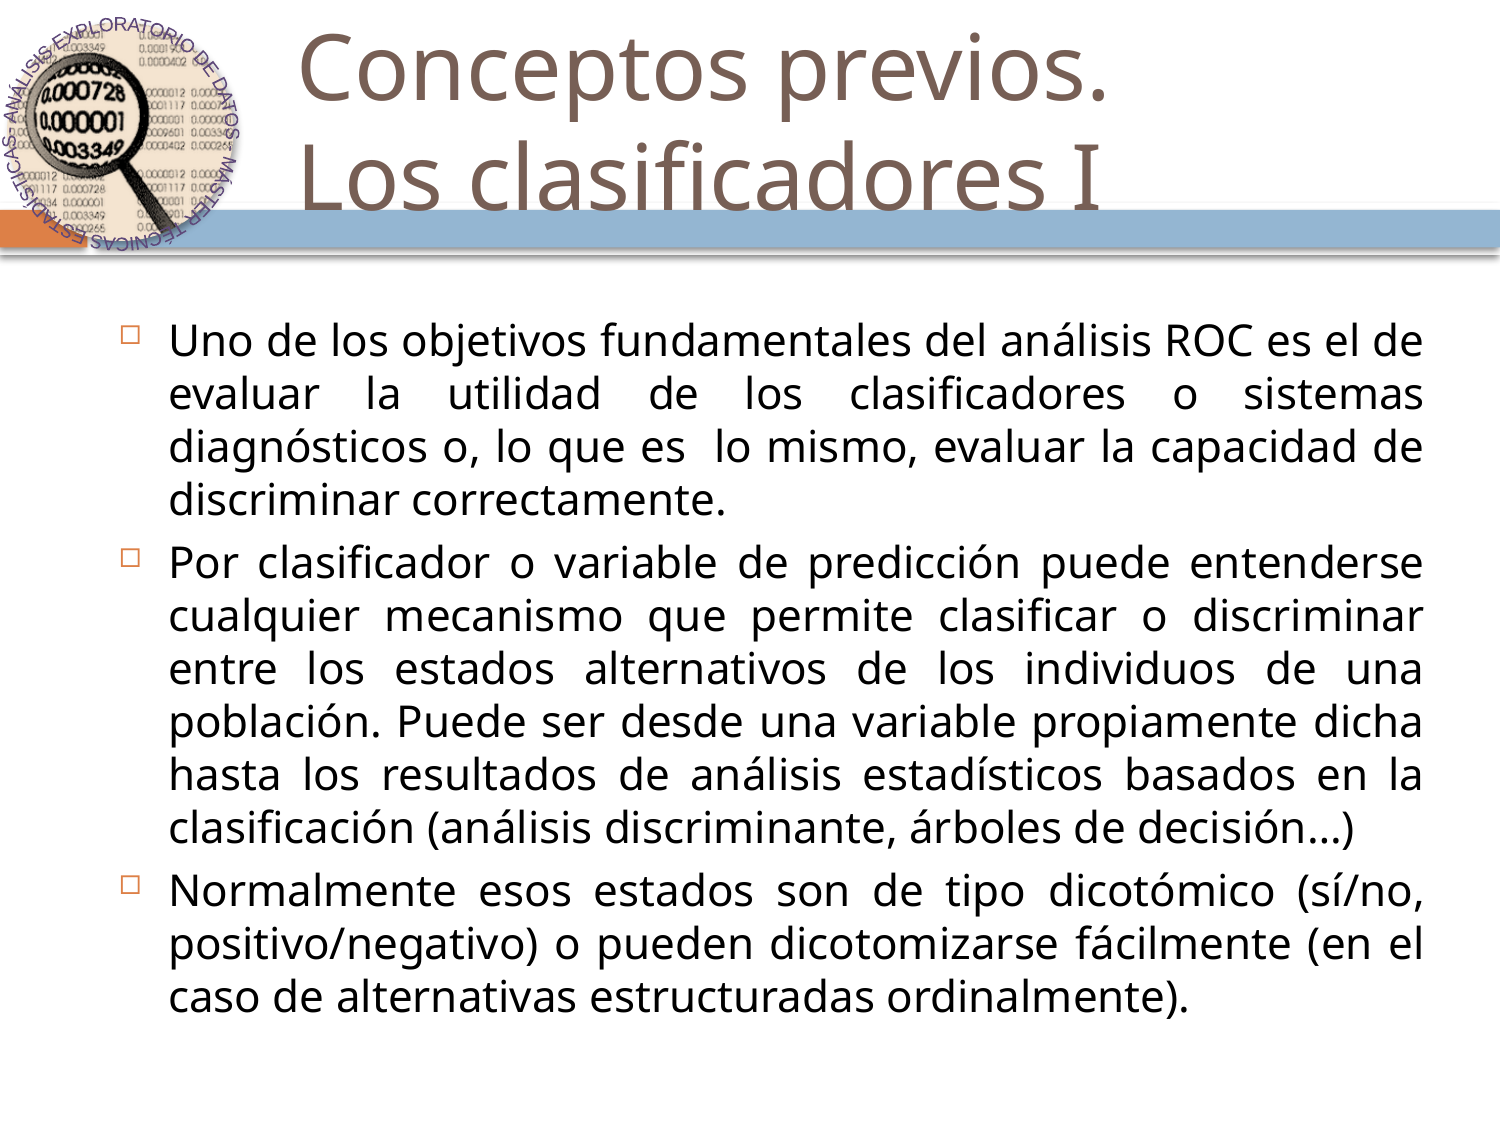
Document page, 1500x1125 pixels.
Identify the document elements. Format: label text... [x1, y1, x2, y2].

title Conceptos previos. Los clasificadores I [281, 37, 1454, 201]
list Uno de los objetivos fundamentales del análisis ROC es el de evaluar la utilidad de los clasificadores o sistemas diagnósticos o, lo que es lo mismo, evaluar la capacidad de discriminar correctamente. Por clasificador o variable de predicción puede entenderse cualquier mecanismo que permite clasificar o discriminar entre los estados alternativos de los individuos de una población. Puede ser desde una variable propiamente dicha hasta los resultados de análisis estadísticos basados en la clasificación (análisis discriminante, árboles de decisión…) Normalmente esos estados son de tipo dicotómico (sí/no, positivo/negativo) o pueden dicotomizarse fácilmente (en el caso de alternativas estructuradas ordinalmente). [103, 304, 1442, 1043]
